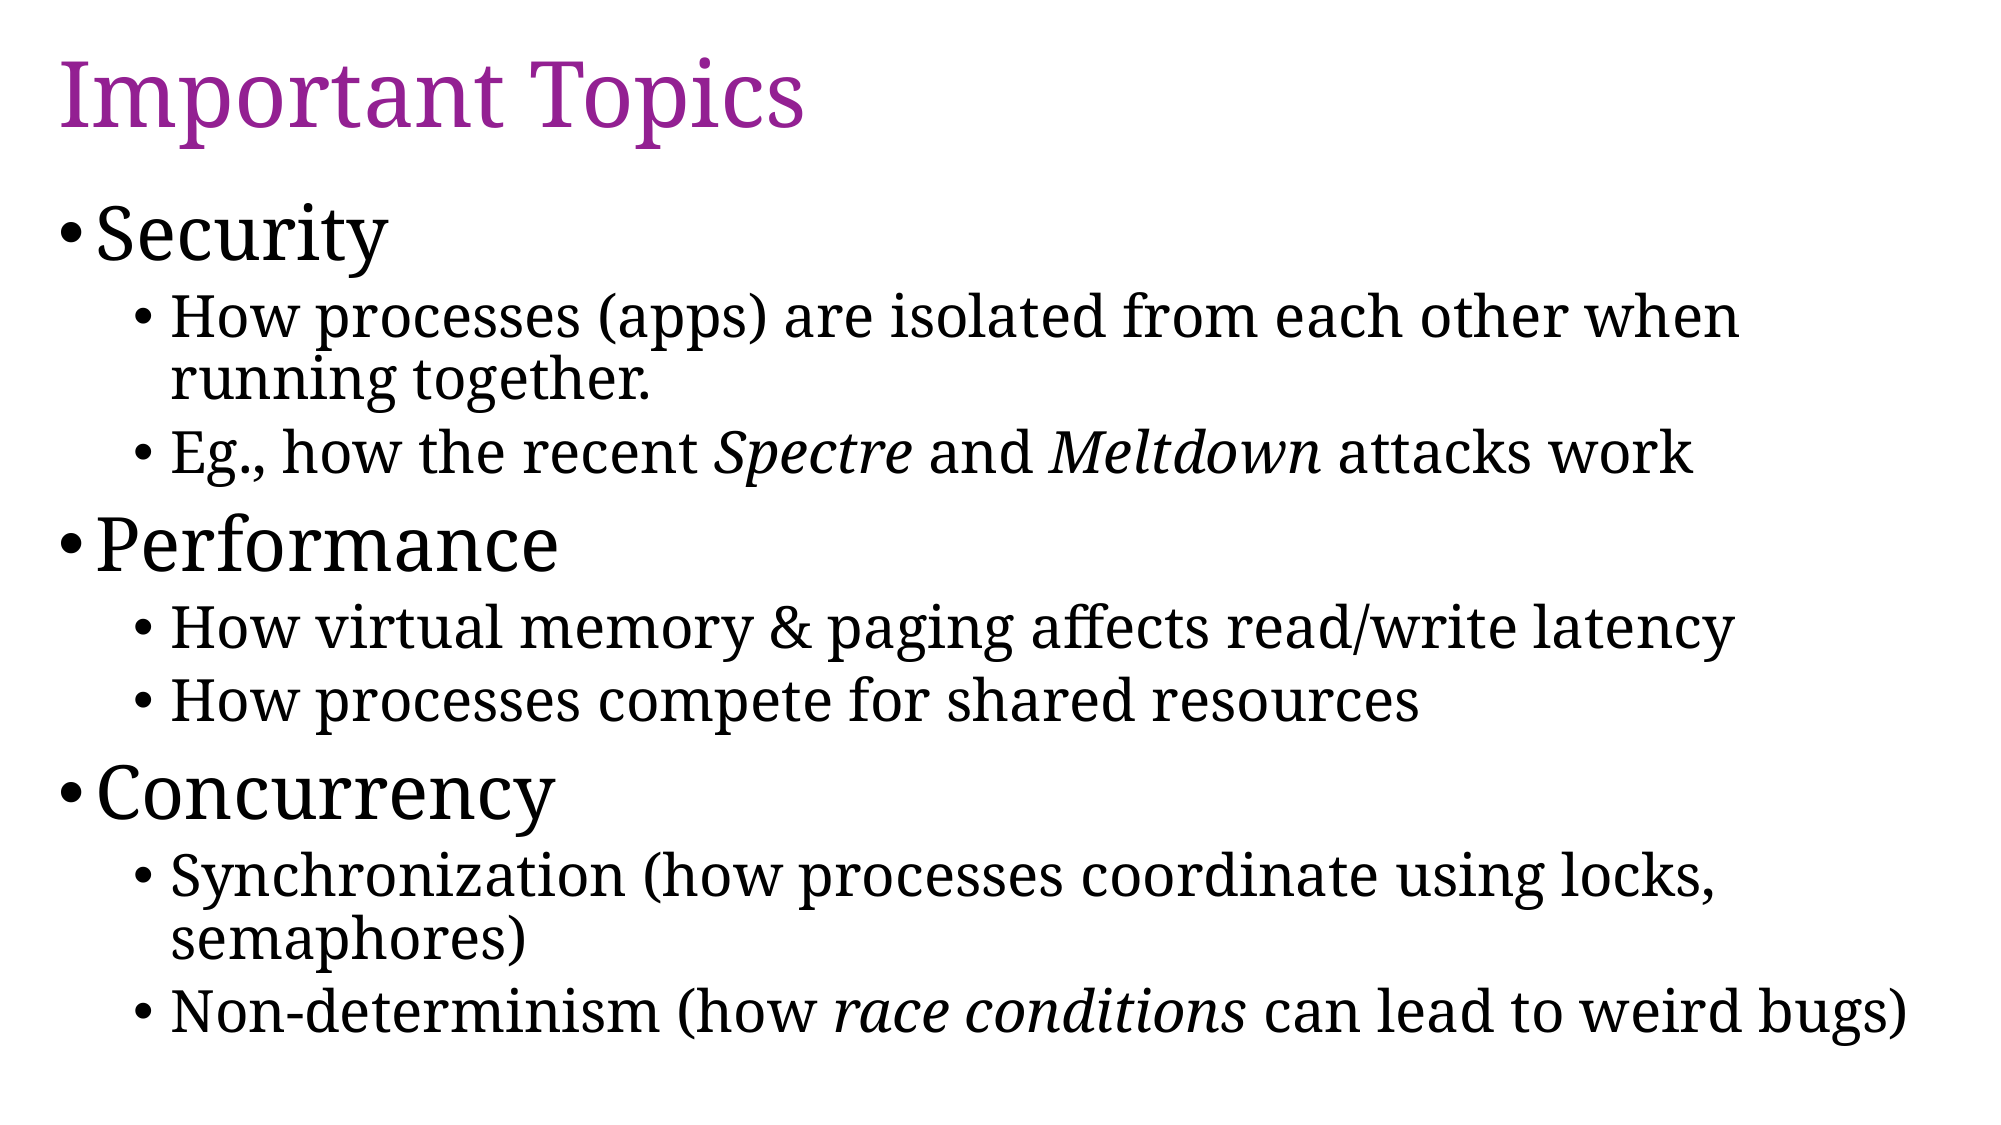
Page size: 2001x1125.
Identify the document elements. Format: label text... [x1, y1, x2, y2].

list Security How processes (apps) are isolated from each other when running together. Eg., how the recent Spectre and Meltdown attacks work Performance How virtual memory & paging affects read/write latency How processes compete for shared resources Concurrency Synchronization (how processes coordinate using locks, semaphores) Non-determinism (how race conditions can lead to weird bugs) [43, 188, 1953, 1106]
title Important Topics [43, 25, 1953, 171]
